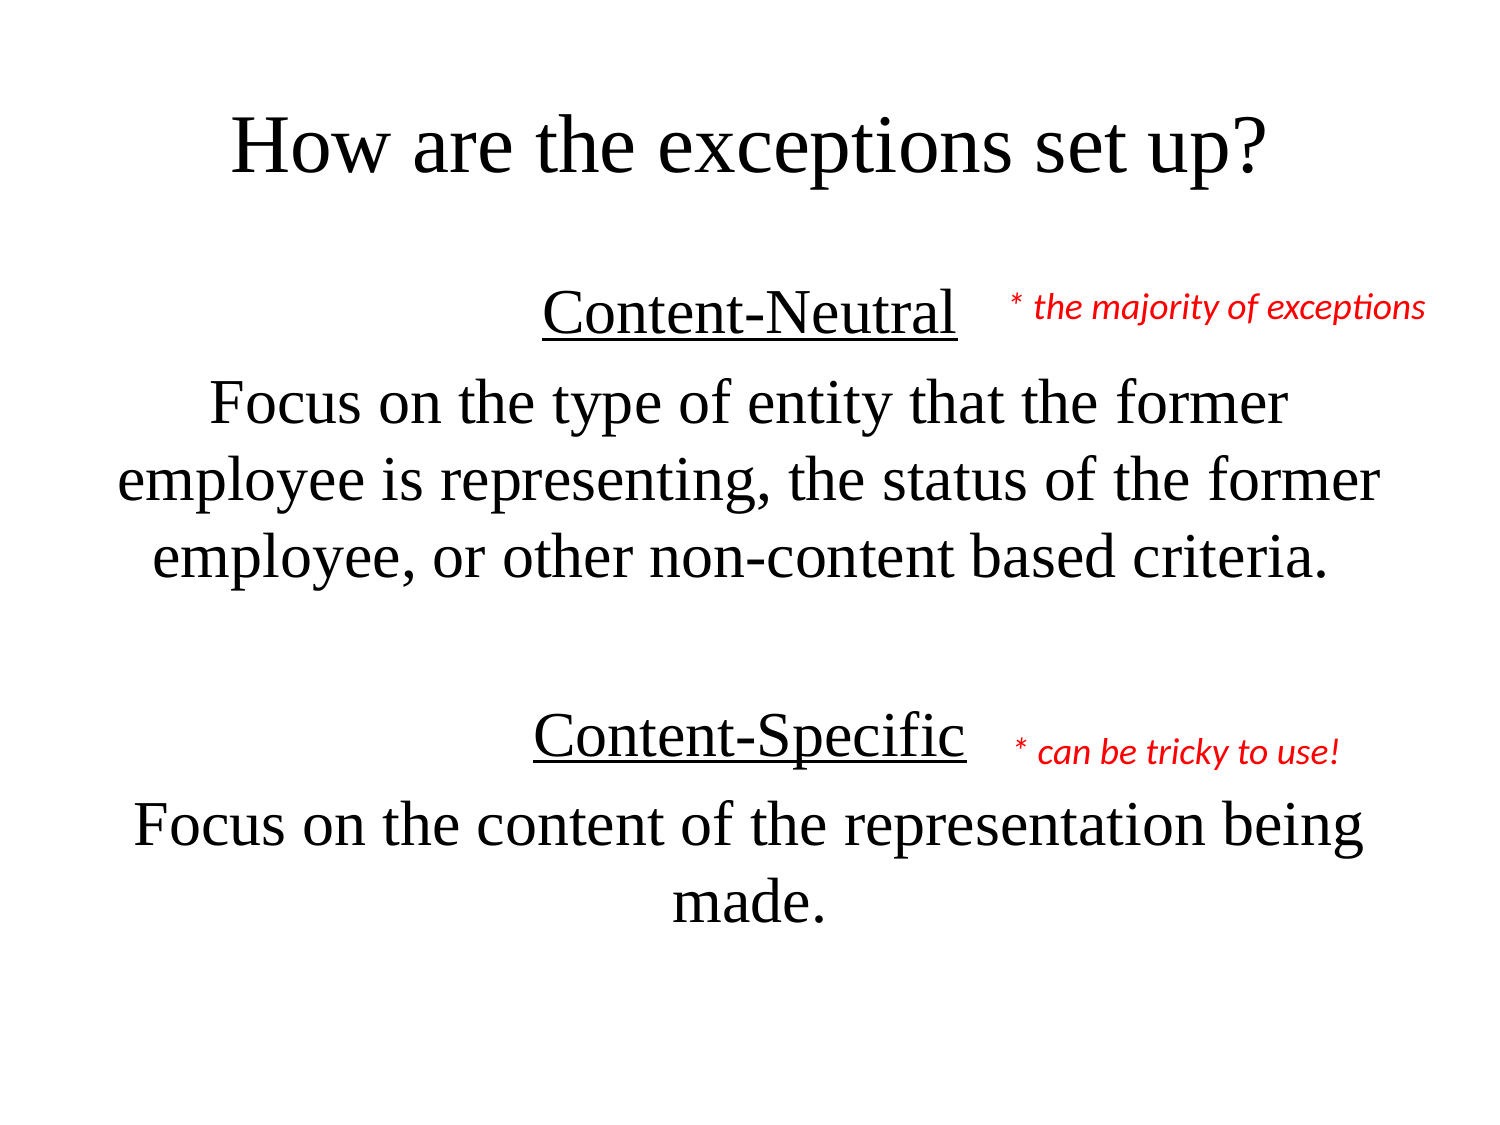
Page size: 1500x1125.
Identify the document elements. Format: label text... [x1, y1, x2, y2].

text_box * can be tricky to use! [995, 719, 1446, 780]
text_box * the majority of exceptions [991, 274, 1465, 335]
title How are the exceptions set up? [75, 45, 1425, 233]
list Content-Neutral Focus on the type of entity that the former employee is representing, the status of the former employee, or other non-content based criteria. Content-Specific Focus on the content of the representation being made. [75, 262, 1425, 1005]
